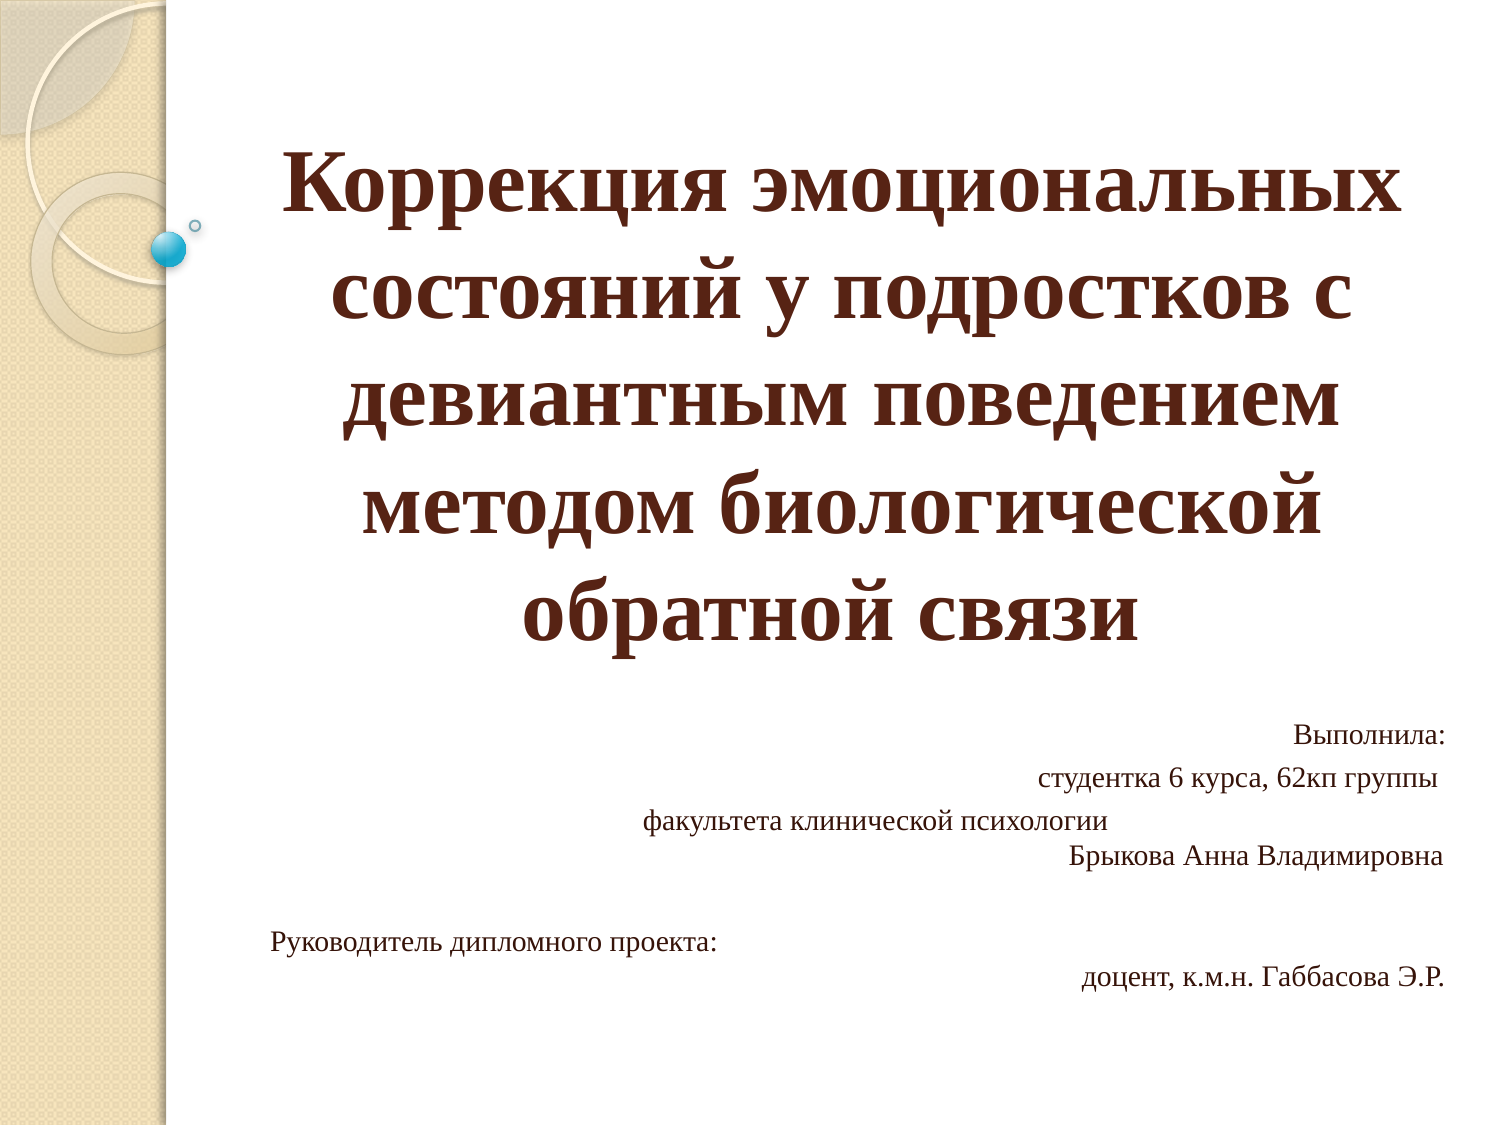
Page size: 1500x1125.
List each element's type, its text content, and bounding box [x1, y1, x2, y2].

title Коррекция эмоциональных состояний у подростков с девиантным поведением методом биологической обратной связи [234, 59, 1450, 774]
subtitle Выполнила: студентка 6 курса, 62кп группы факультета клинической психологии Брыкова Анна Владимировна Руководитель дипломного проекта: доцент, к.м.н. Габбасова Э.Р. [246, 714, 1462, 1003]
